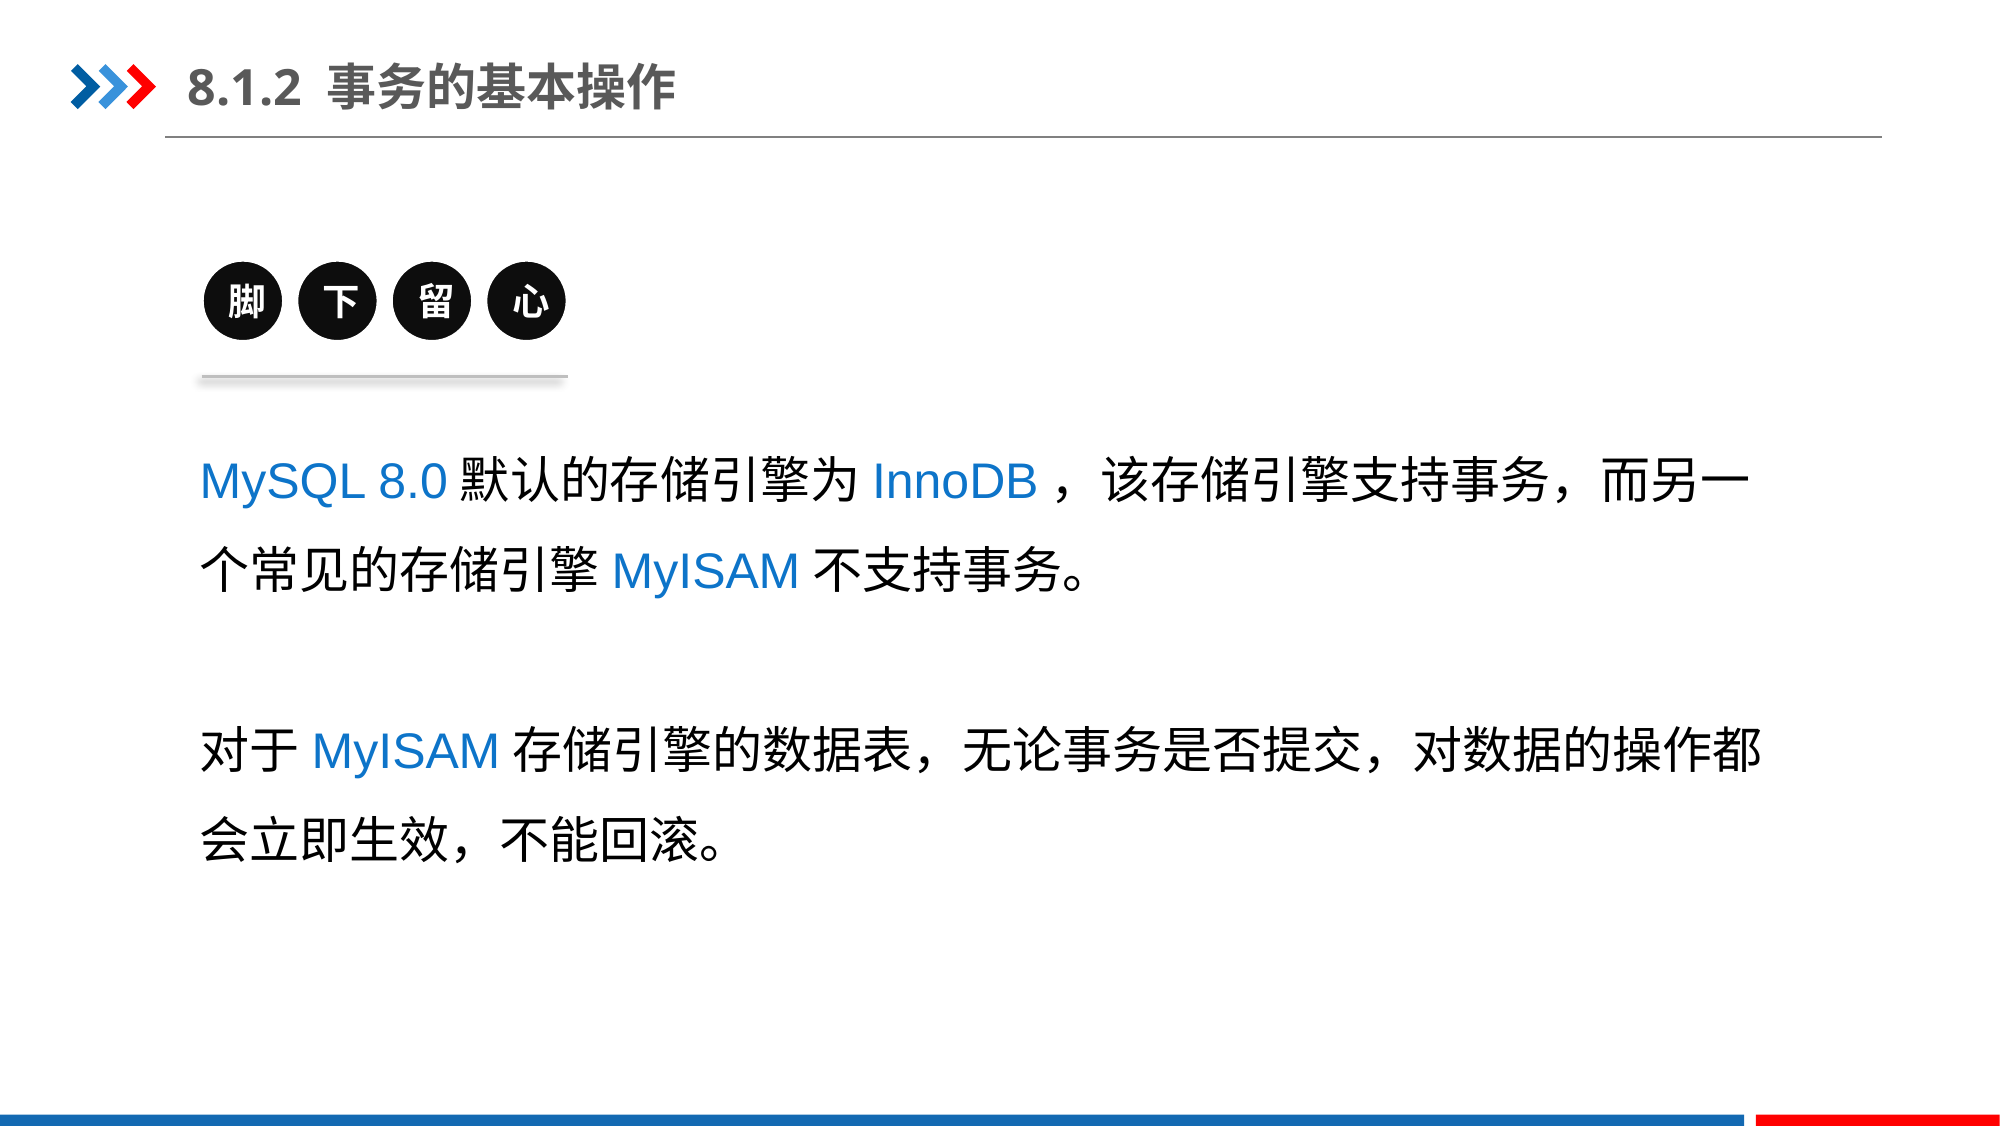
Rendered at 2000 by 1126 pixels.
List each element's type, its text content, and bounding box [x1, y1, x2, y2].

text_box MySQL 8.0默认的存储引擎为InnoDB，该存储引擎支持事务，而另一个常见的存储引擎MyISAM不支持事务。 对于MyISAM存储引擎的数据表，无论事务是否提交，对数据的操作都会立即生效，不能回滚。 [184, 411, 1791, 877]
text_box 8.1.2 事务的基本操作 [187, 43, 827, 127]
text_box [201, 259, 568, 343]
